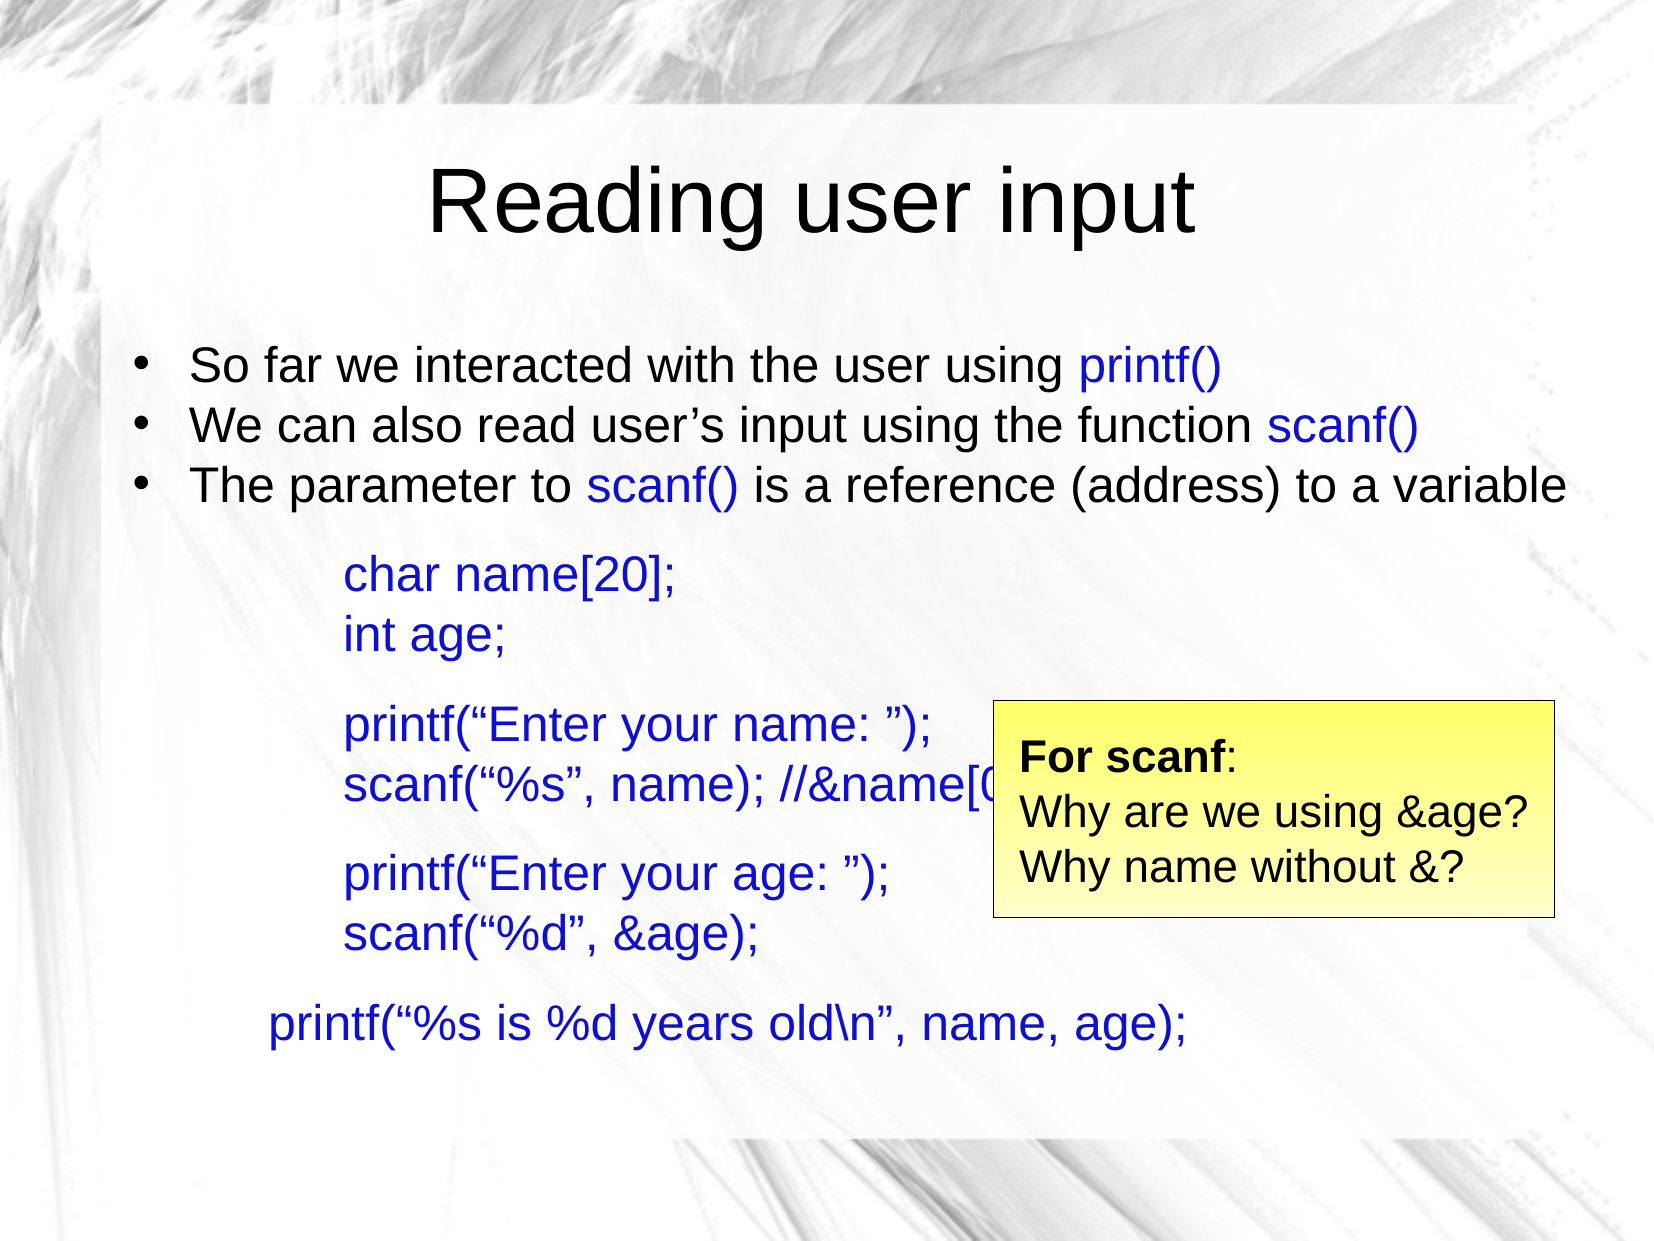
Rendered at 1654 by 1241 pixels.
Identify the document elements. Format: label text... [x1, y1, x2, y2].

list So far we interacted with the user using printf() We can also read user’s input using the function scanf() The parameter to scanf() is a reference (address) to a variable char name[20]; int age; printf(“Enter your name: ”); scanf(“%s”, name); //&name[0] printf(“Enter your age: ”); scanf(“%d”, &age); printf(“%s is %d years old\n”, name, age); [118, 332, 1571, 1121]
title Reading user input [118, 93, 1506, 299]
picture [0, 0, 1654, 1241]
text_box For scanf: Why are we using &age? Why name without &? [993, 700, 1555, 918]
